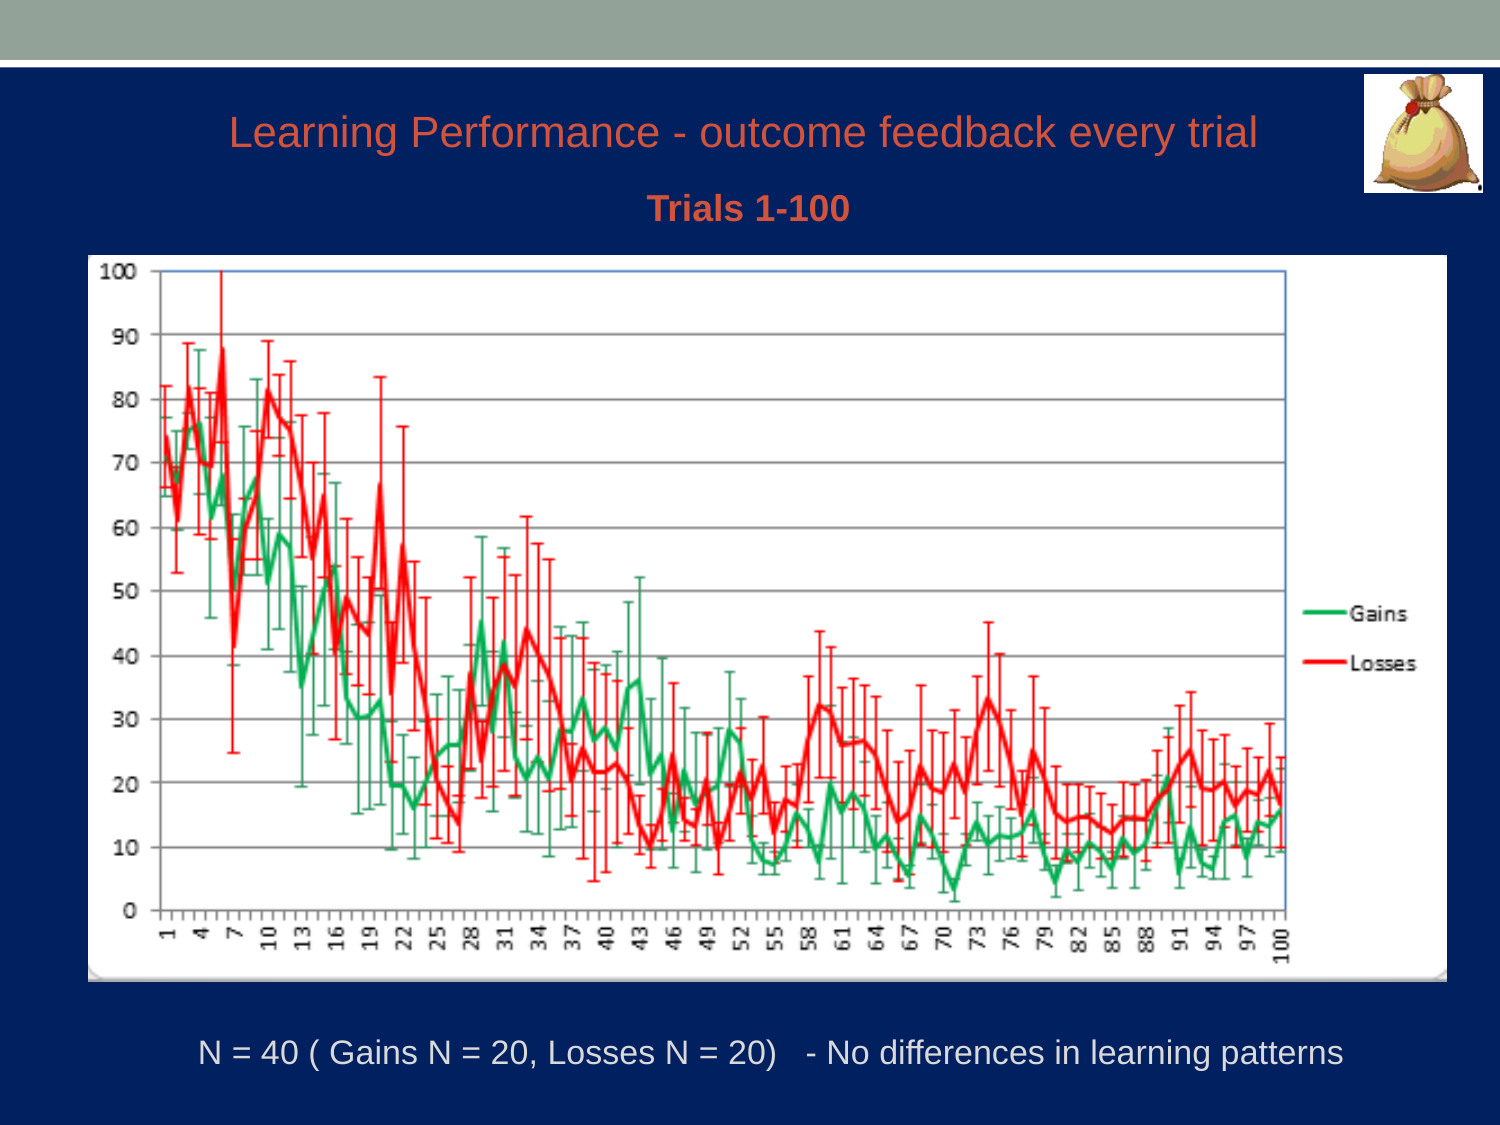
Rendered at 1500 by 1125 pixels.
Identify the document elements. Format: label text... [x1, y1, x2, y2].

text_box Trials 1-100 [631, 193, 1247, 237]
text_box Learning Performance - outcome feedback every trial [0, 67, 1500, 193]
picture [88, 255, 1448, 982]
list N = 40 ( Gains N = 20, Losses N = 20) - No differences in learning patterns [183, 1023, 1365, 1083]
picture [1363, 73, 1483, 193]
